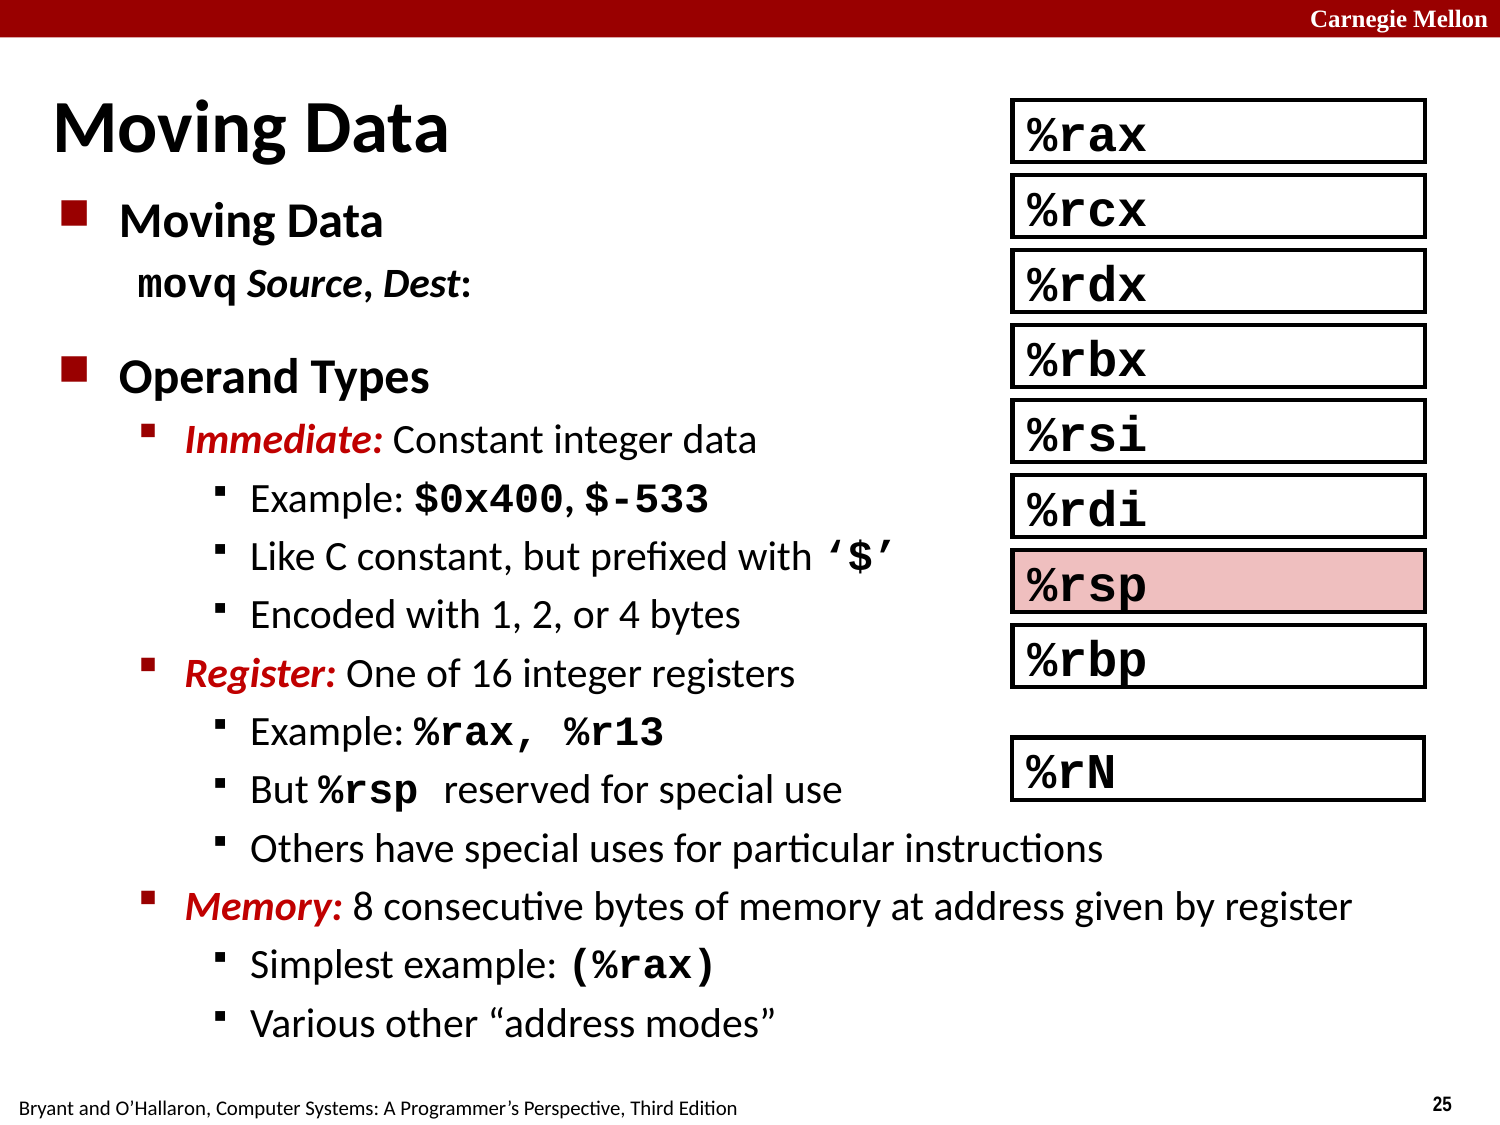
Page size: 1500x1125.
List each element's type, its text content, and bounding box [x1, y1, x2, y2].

list Moving Data movq Source, Dest: Operand Types Immediate: Constant integer data Example: $0x400, $-533 Like C constant, but prefixed with ‘$’ Encoded with 1, 2, or 4 bytes Register: One of 16 integer registers Example: %rax, %r13 But %rsp reserved for special use Others have special uses for particular instructions Memory: 8 consecutive bytes of memory at address given by register Simplest example: (%rax) Various other “address modes” [47, 180, 1426, 1038]
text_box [1011, 99, 1426, 801]
title Moving Data [37, 74, 947, 170]
